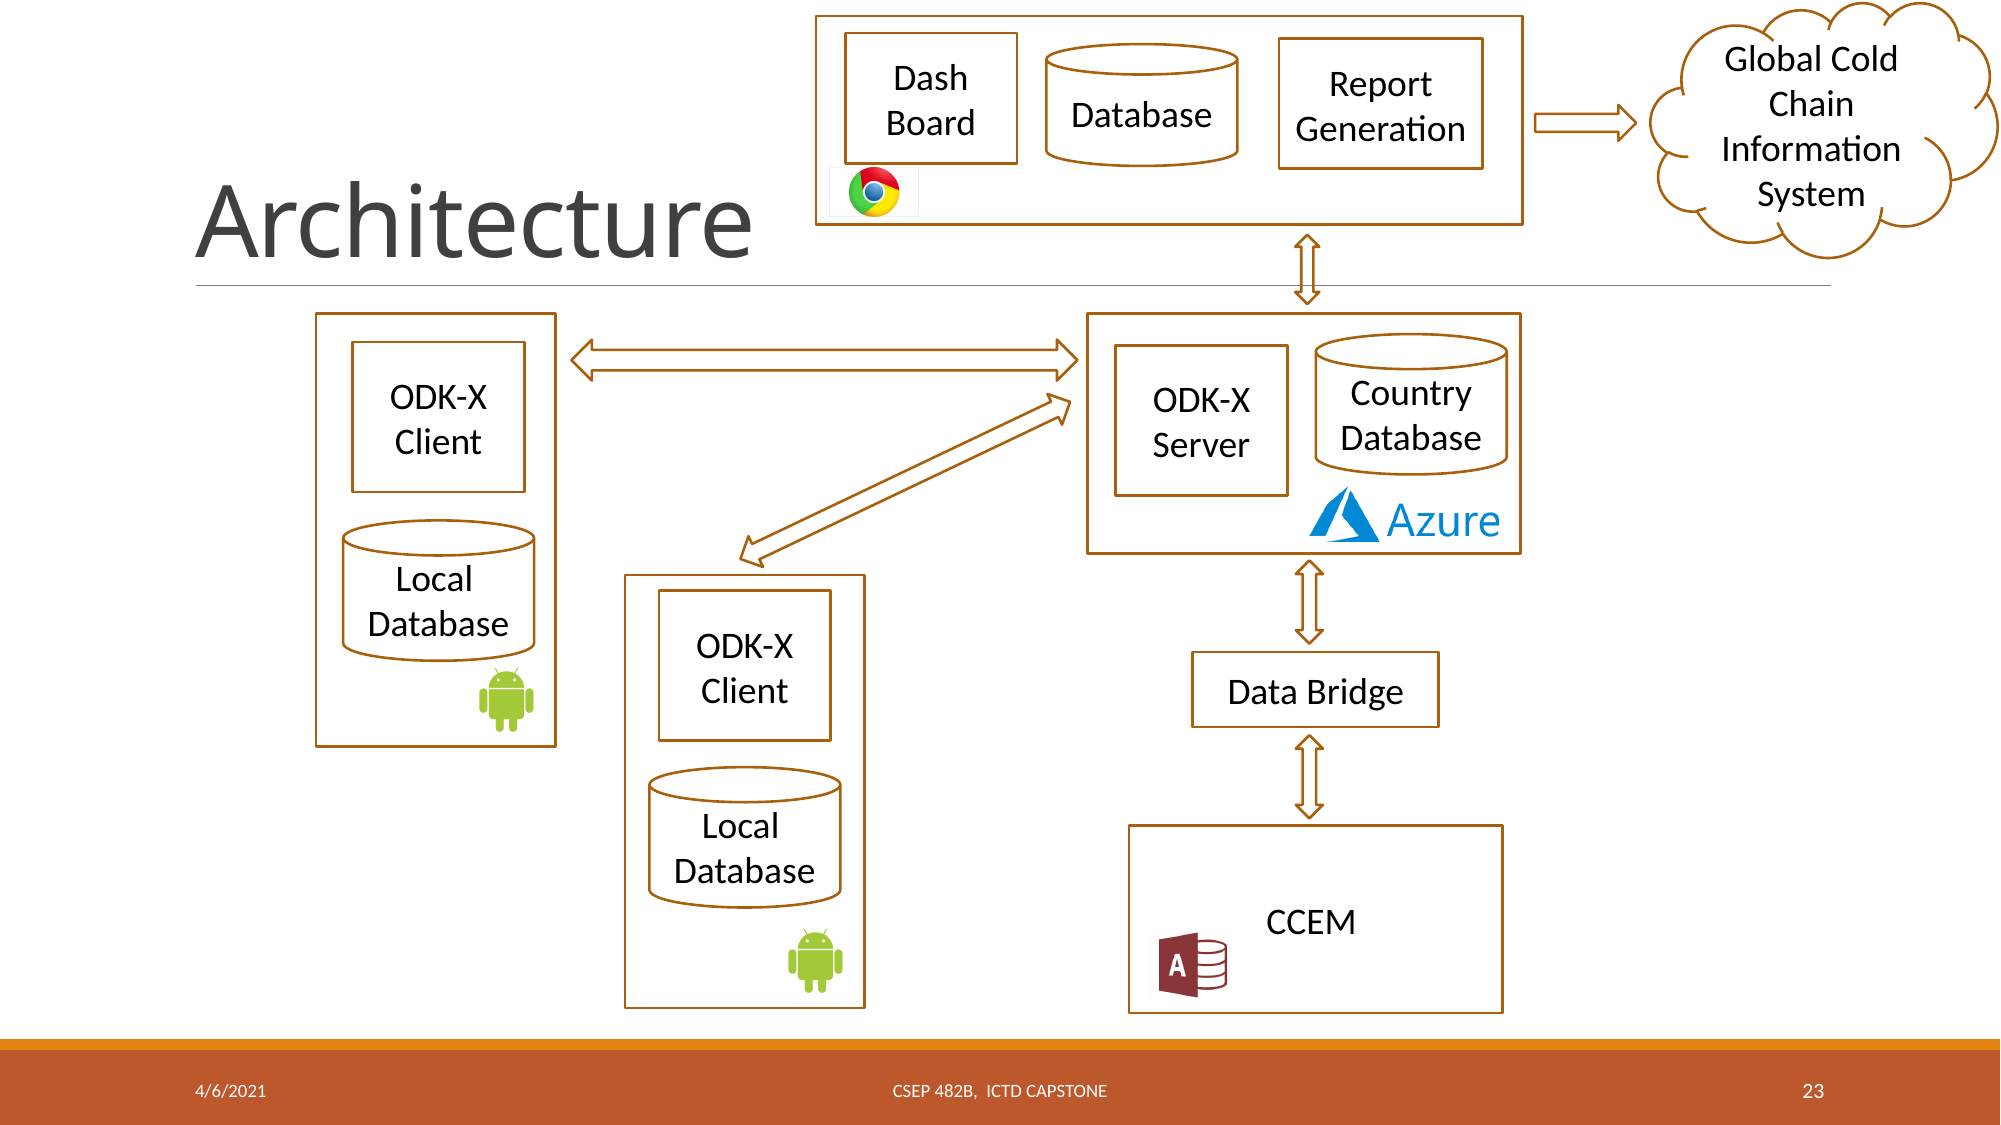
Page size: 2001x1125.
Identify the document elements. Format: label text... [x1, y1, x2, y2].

picture [1308, 486, 1499, 542]
text_box Local Database [648, 765, 842, 909]
footer CSEP 482B, ICTD Capstone [604, 1059, 1396, 1120]
text_box ODK-X Client [658, 589, 832, 742]
text_box [1086, 312, 1522, 555]
text_box Database [1045, 42, 1239, 168]
text_box Local Database [341, 519, 536, 663]
text_box CCEM [1128, 824, 1504, 1014]
text_box [1533, 103, 1638, 142]
title Architecture [180, 47, 1830, 285]
picture [1147, 929, 1238, 1000]
text_box Country Database [1314, 332, 1509, 476]
text_box [570, 338, 1079, 382]
text_box Global Cold Chain Information System [1648, 1, 1999, 260]
picture [828, 166, 919, 218]
text_box [1293, 233, 1321, 305]
text_box Data Bridge [1191, 651, 1440, 728]
text_box Report Generation [1278, 37, 1484, 170]
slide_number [180, 1059, 586, 1120]
picture [469, 661, 544, 736]
text_box [624, 574, 866, 1009]
text_box ODK-X Client [351, 341, 526, 493]
text_box [739, 392, 1072, 569]
picture [778, 923, 853, 998]
text_box [815, 15, 1524, 226]
text_box [1294, 734, 1325, 820]
slide_number 23 [1624, 1059, 1840, 1120]
text_box [315, 312, 557, 748]
text_box [1294, 559, 1325, 645]
